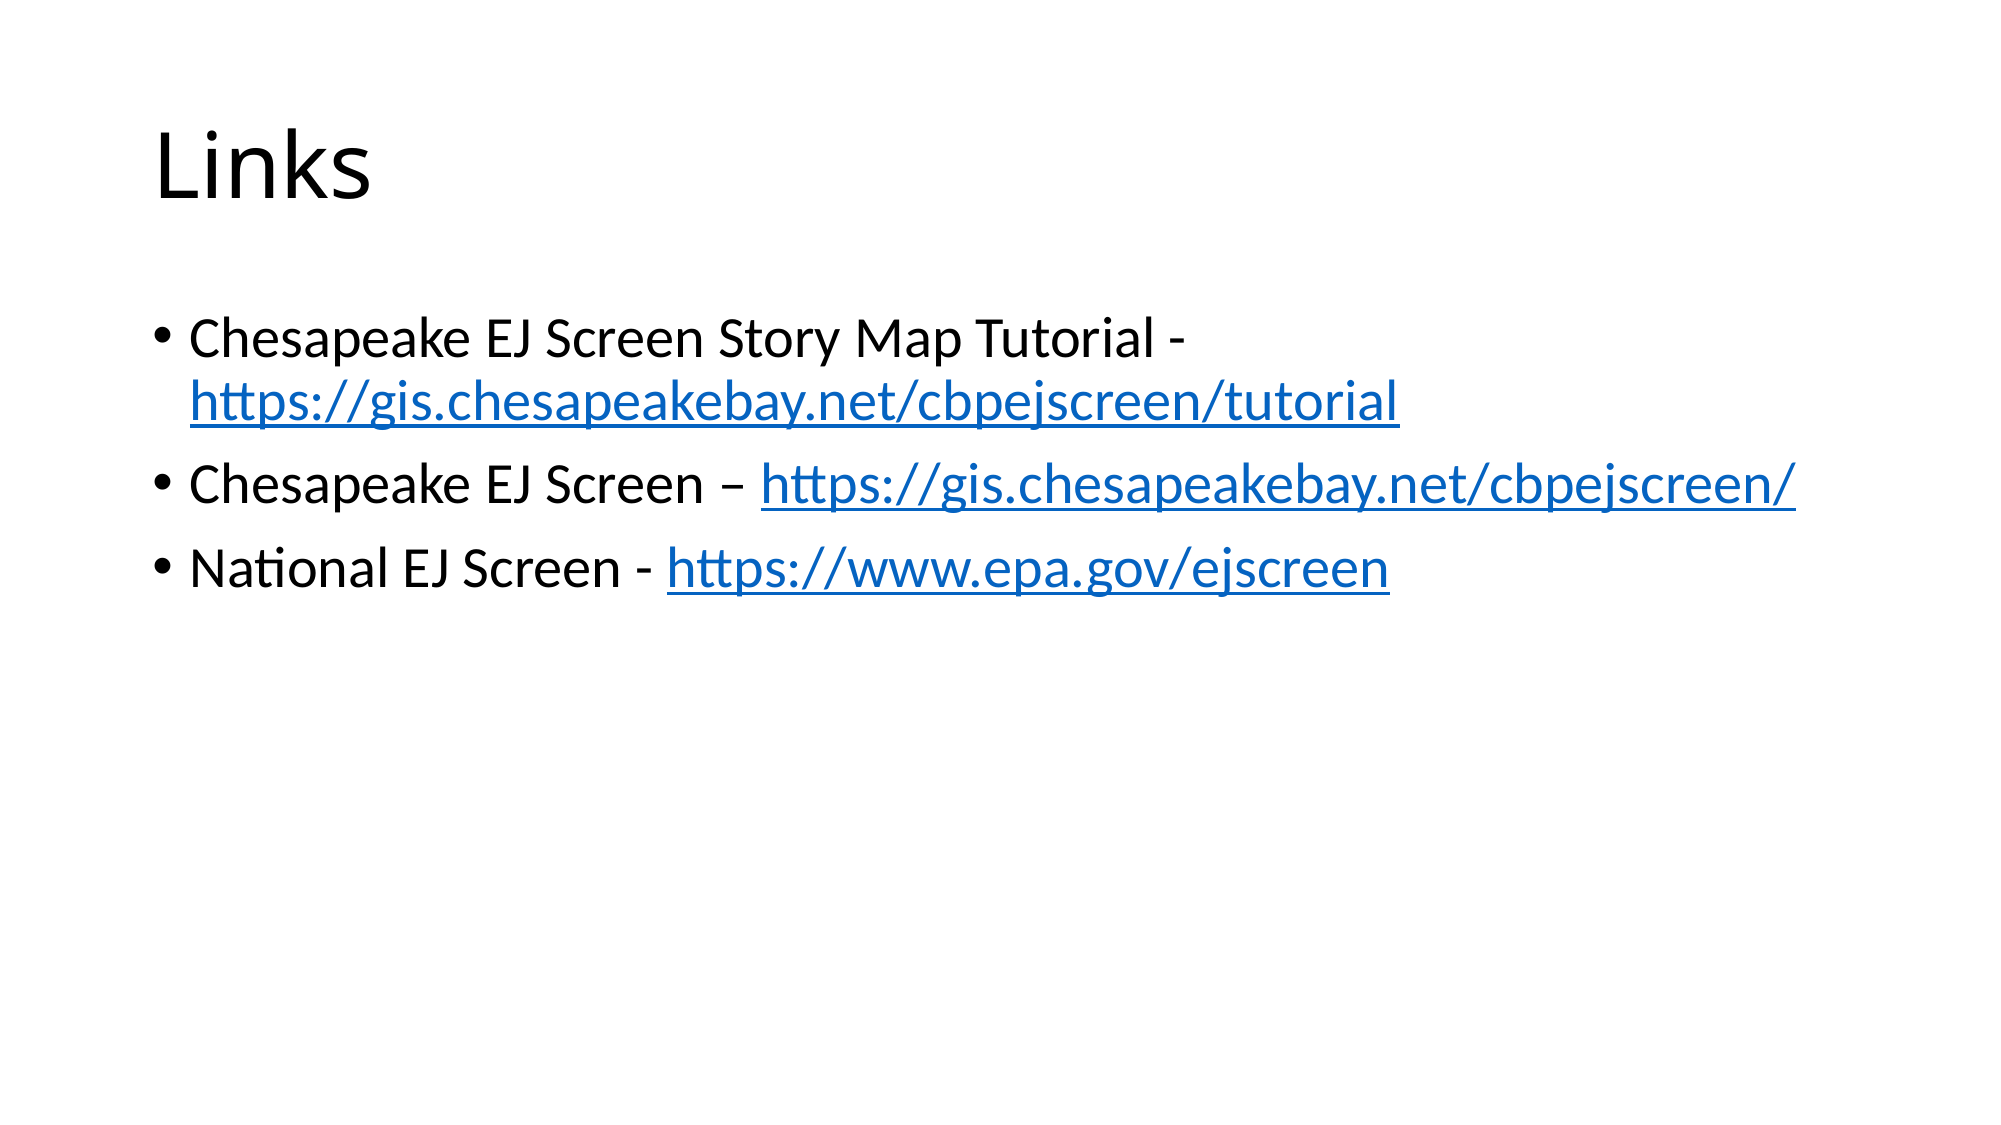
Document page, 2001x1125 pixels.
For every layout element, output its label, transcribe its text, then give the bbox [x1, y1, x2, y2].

title Links [137, 59, 1863, 278]
list Chesapeake EJ Screen Story Map Tutorial - https://gis.chesapeakebay.net/cbpejscreen/tutorial Chesapeake EJ Screen – https://gis.chesapeakebay.net/cbpejscreen/ National EJ Screen - https://www.epa.gov/ejscreen [137, 299, 1929, 1014]
